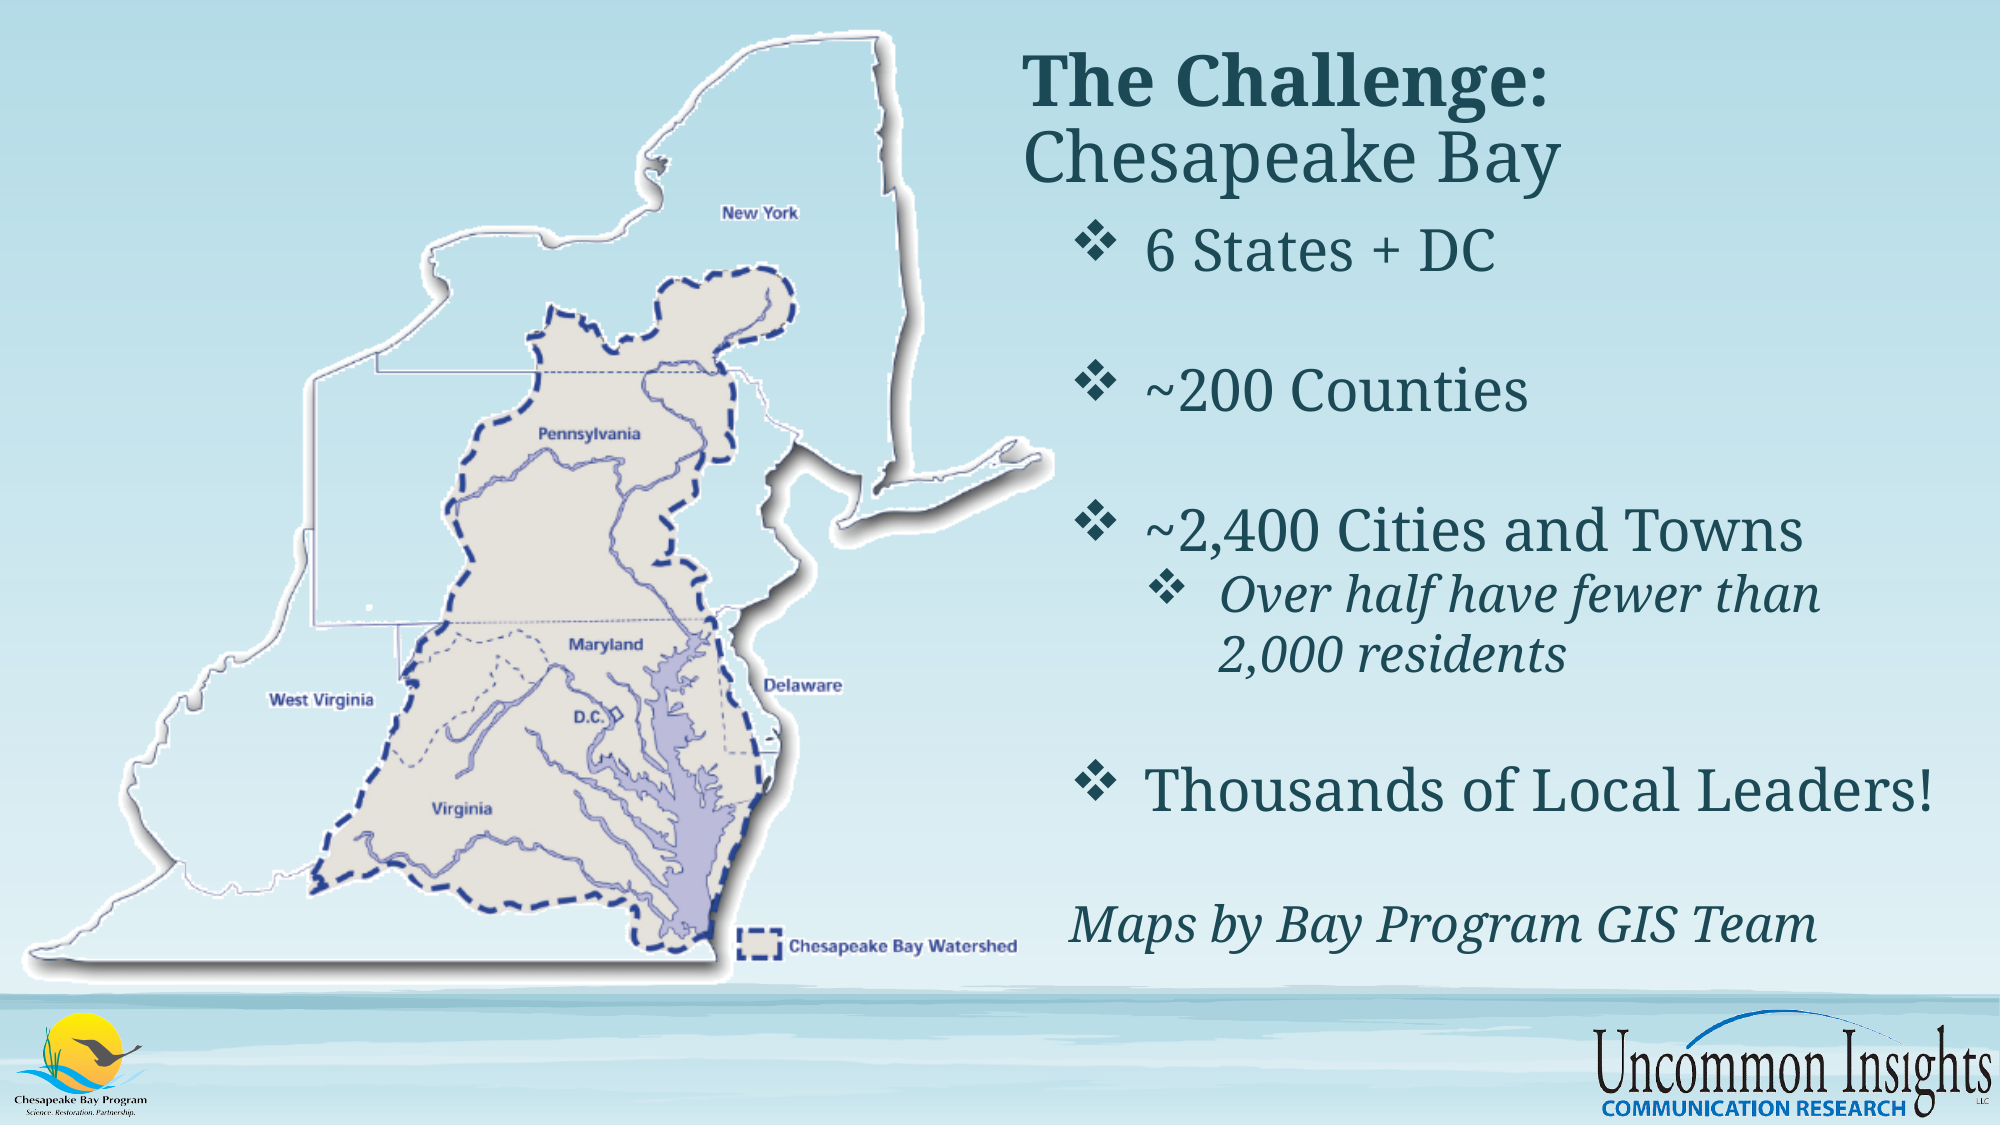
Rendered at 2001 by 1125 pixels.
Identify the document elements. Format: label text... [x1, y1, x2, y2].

title The Challenge: Chesapeake Bay [1007, 3, 1591, 205]
picture [0, 1005, 2000, 1123]
text_box 6 States + DC ~200 Counties ~2,400 Cities and Towns Over half have fewer than 2,000 residents Thousands of Local Leaders! Maps by Bay Program GIS Team [1054, 205, 1966, 1030]
picture [19, 11, 1055, 1011]
